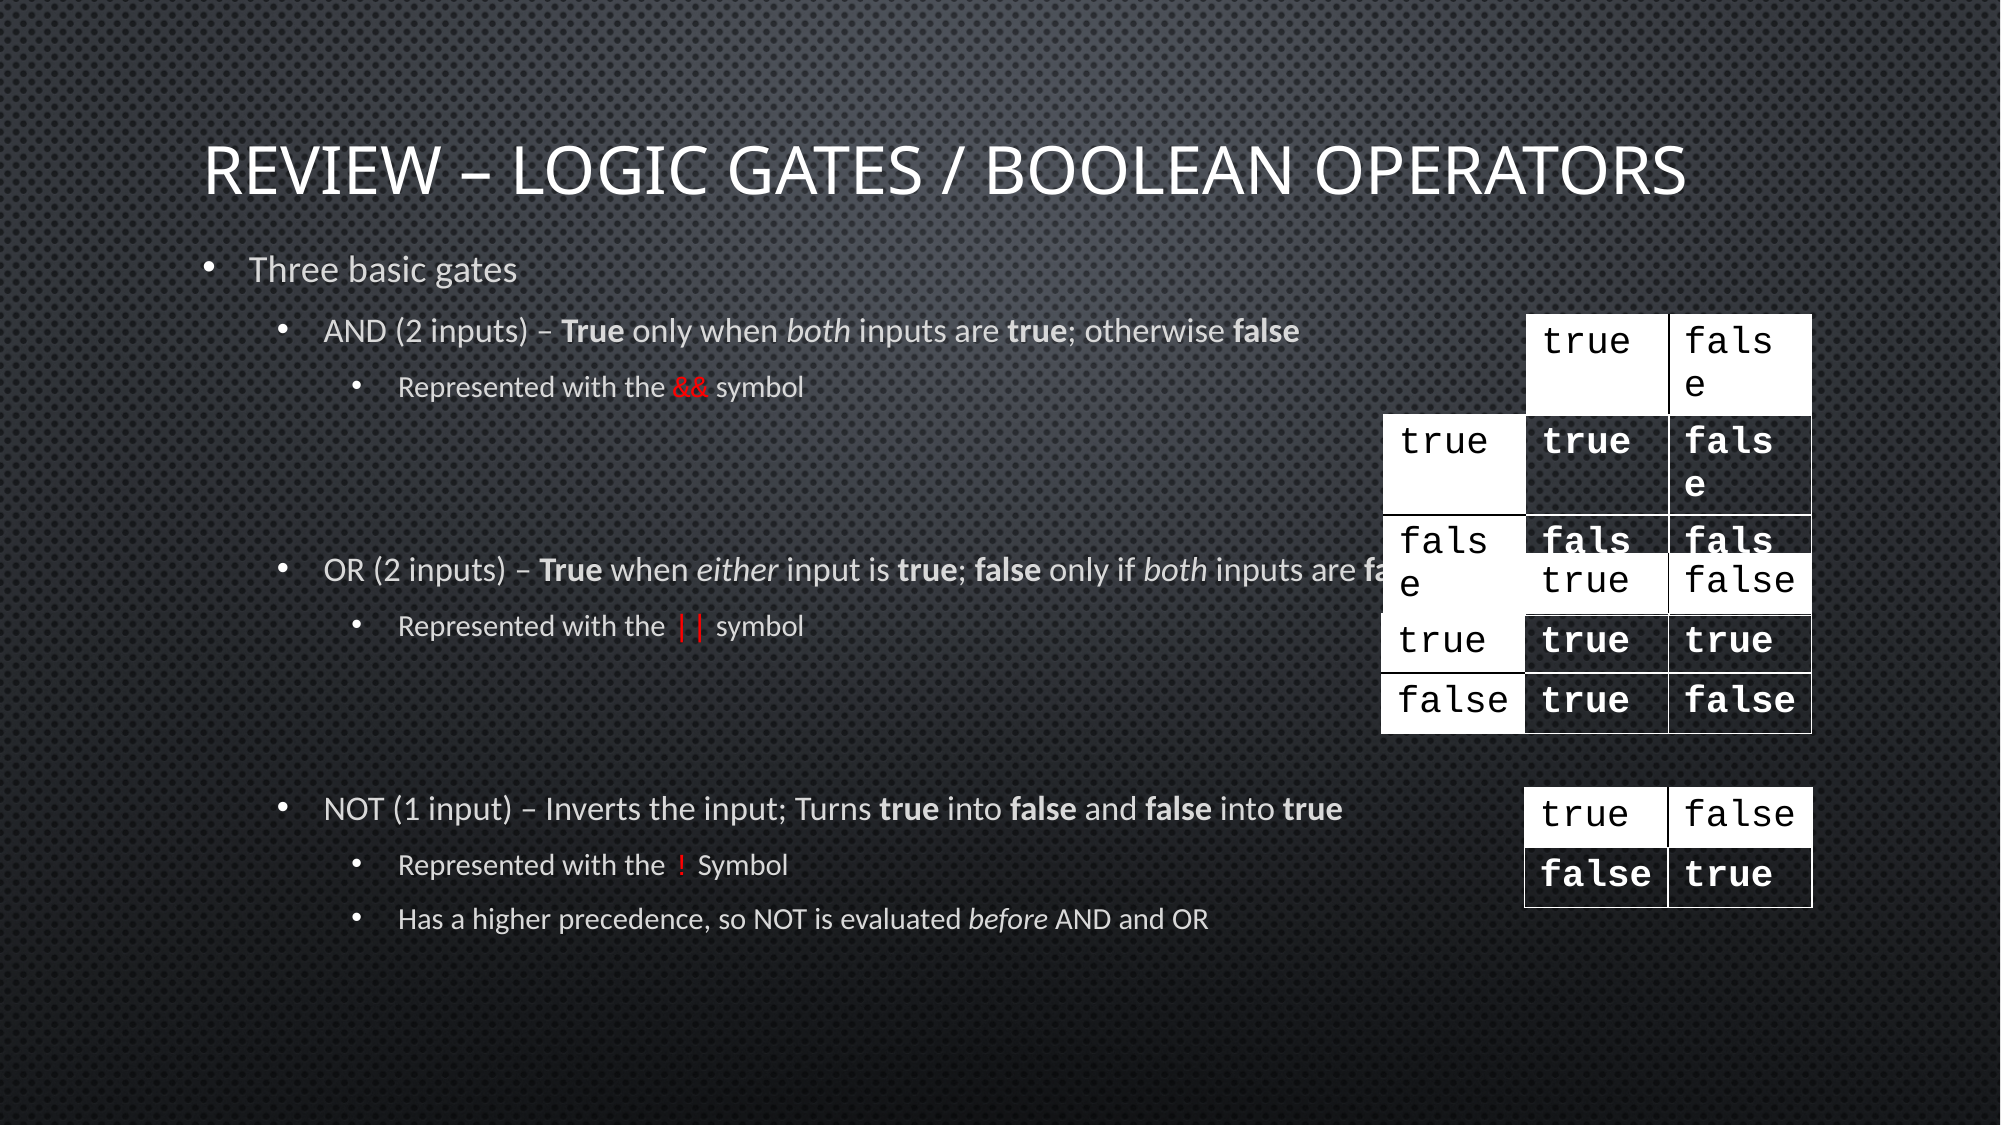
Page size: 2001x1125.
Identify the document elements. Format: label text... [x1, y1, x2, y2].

table_cell false [1383, 674, 1525, 733]
table_cell true [1383, 614, 1525, 672]
title Review – Logic Gates / Boolean Operators [187, 99, 1813, 236]
table_header true [1525, 788, 1667, 847]
table_cell true [1526, 416, 1668, 514]
table_cell true [1385, 416, 1526, 514]
table_header false [1669, 788, 1811, 847]
table_cell true [1669, 614, 1811, 672]
table_cell true [1669, 848, 1811, 907]
list Three basic gates AND (2 inputs) – True only when both inputs are true; otherwise false Represented with the && symbol OR (2 inputs) – True when either input is true; false only if both inputs are false Represented with the || symbol NOT (1 input) – Inverts the input; Turns true into false and false into true Represented with the ! Symbol Has a higher precedence, so NOT is evaluated before AND and OR [187, 236, 1813, 950]
table_cell false [1385, 516, 1526, 553]
table_header [1384, 315, 1526, 414]
table_cell false [1669, 674, 1811, 733]
table_header false [1669, 554, 1811, 613]
table_header [1382, 553, 1525, 613]
table_cell false [1525, 848, 1667, 907]
table_cell true [1525, 674, 1668, 733]
table_cell false [1670, 416, 1811, 514]
table_header true [1526, 316, 1668, 414]
table_cell false [1526, 516, 1668, 553]
table_cell true [1525, 614, 1668, 672]
table_cell false [1670, 516, 1811, 553]
table_header false [1670, 316, 1811, 414]
table_header true [1525, 554, 1668, 613]
